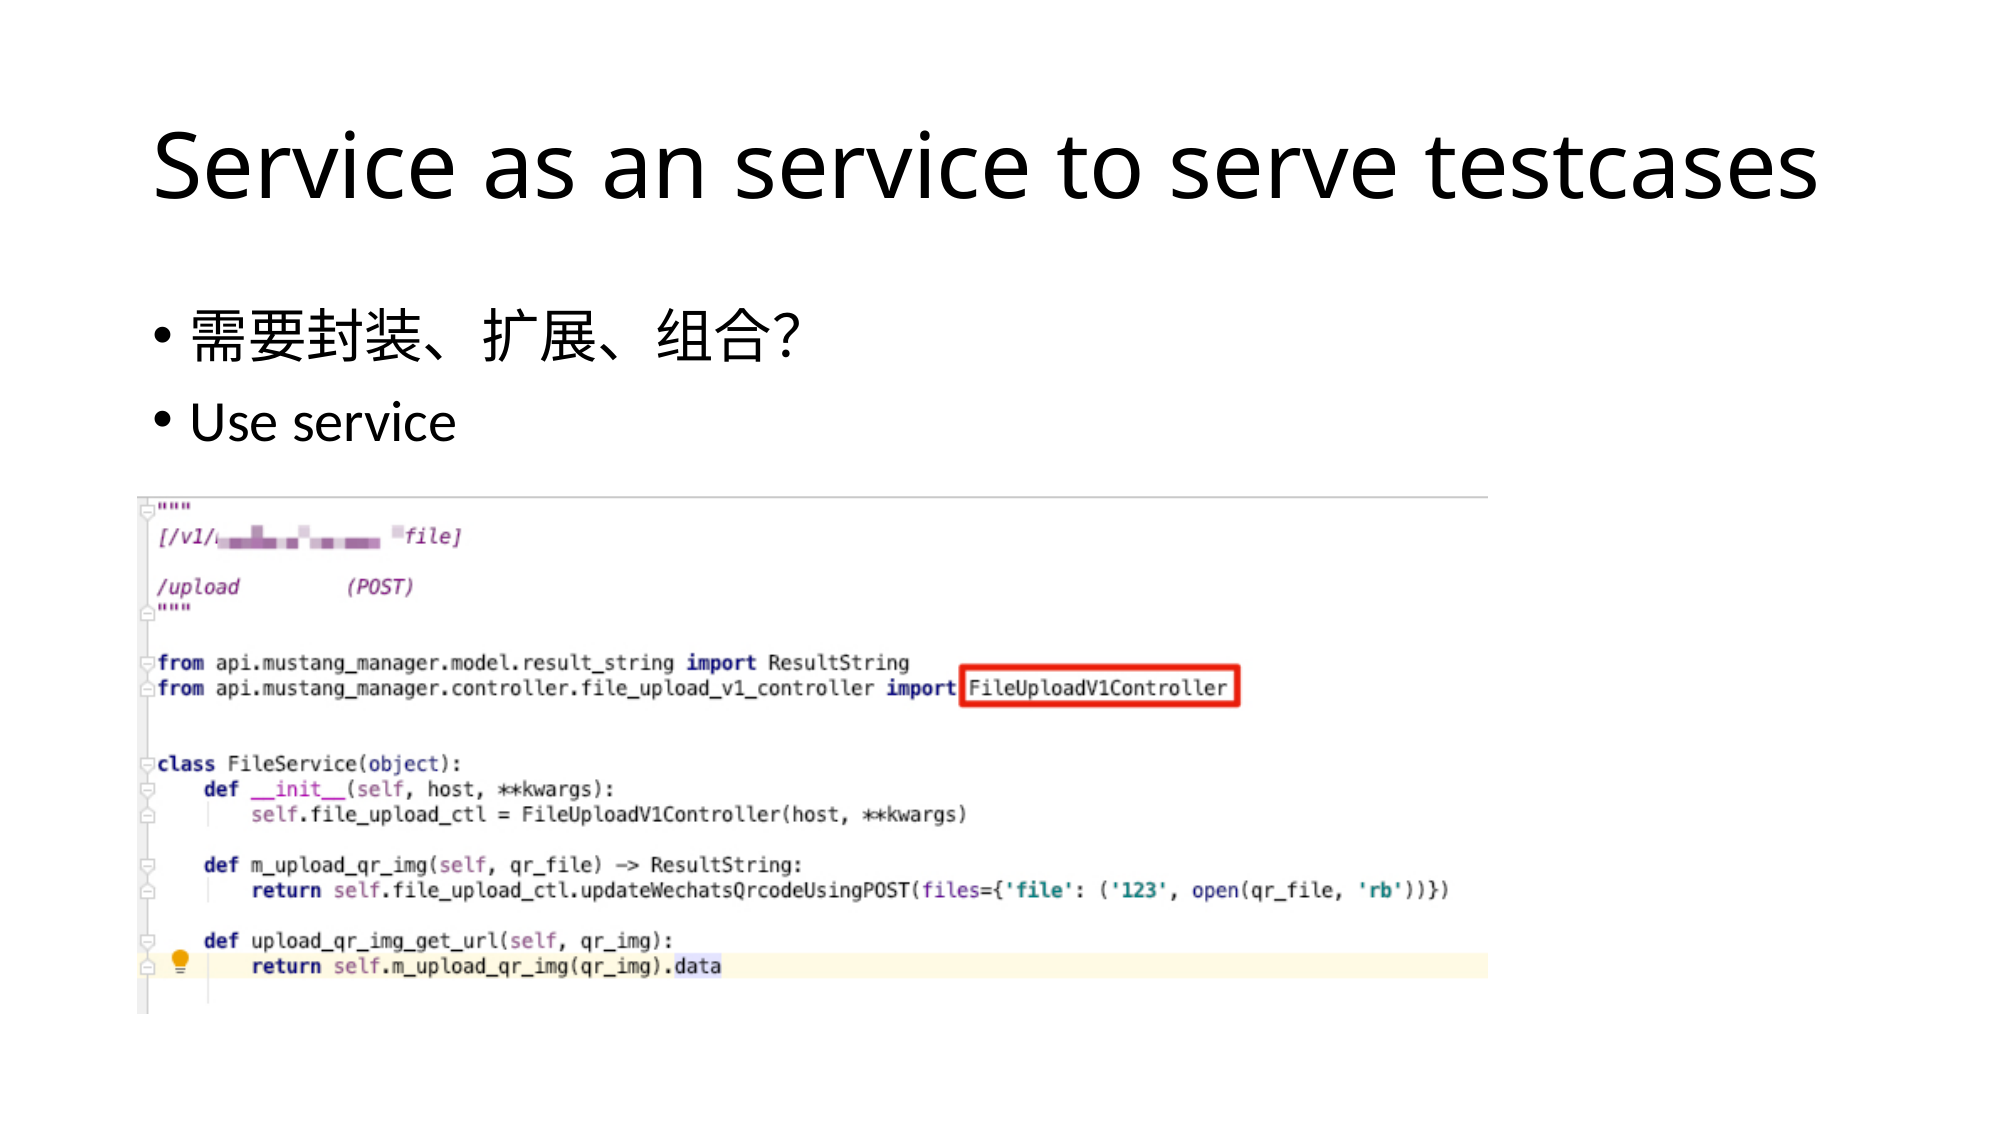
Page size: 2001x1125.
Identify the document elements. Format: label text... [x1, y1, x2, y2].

list 需要封装、扩展、组合？ Use service [137, 299, 1863, 1014]
picture [137, 495, 1488, 1014]
title Service as an service to serve testcases [137, 59, 1863, 278]
